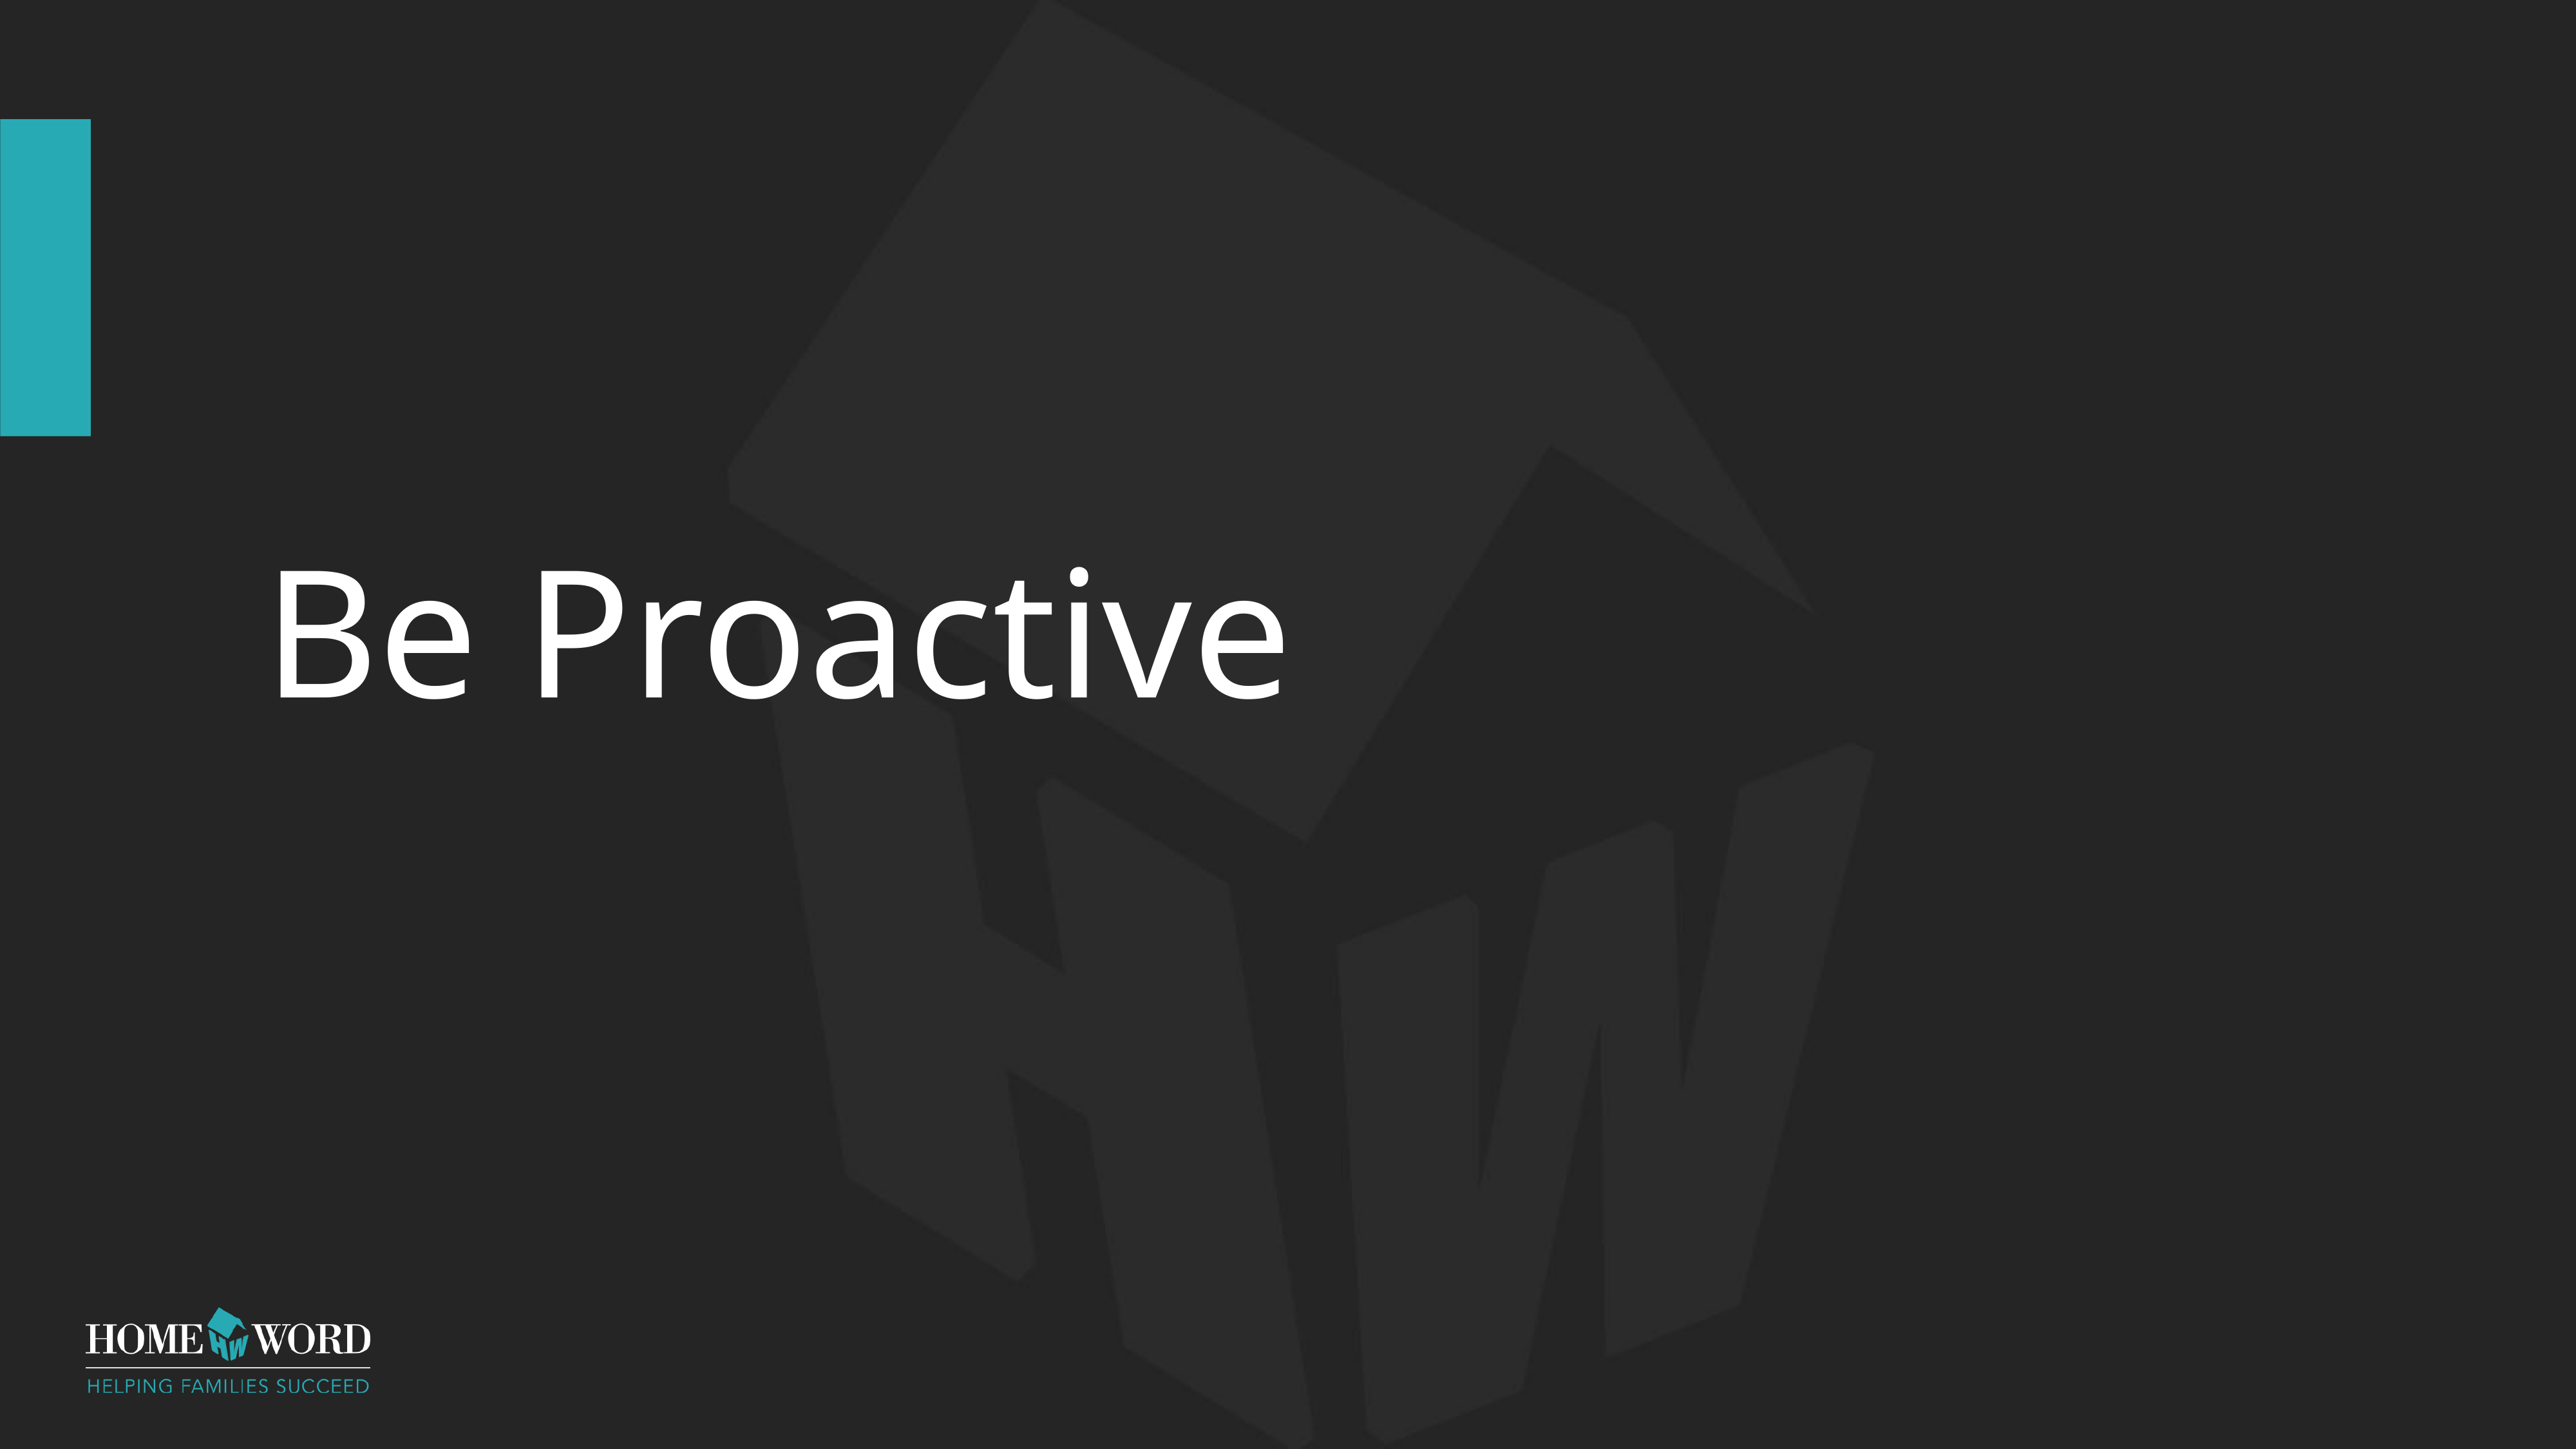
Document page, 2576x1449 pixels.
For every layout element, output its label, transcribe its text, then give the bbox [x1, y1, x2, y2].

title Be Proactive [258, 515, 2210, 1016]
picture [0, 0, 2576, 1449]
